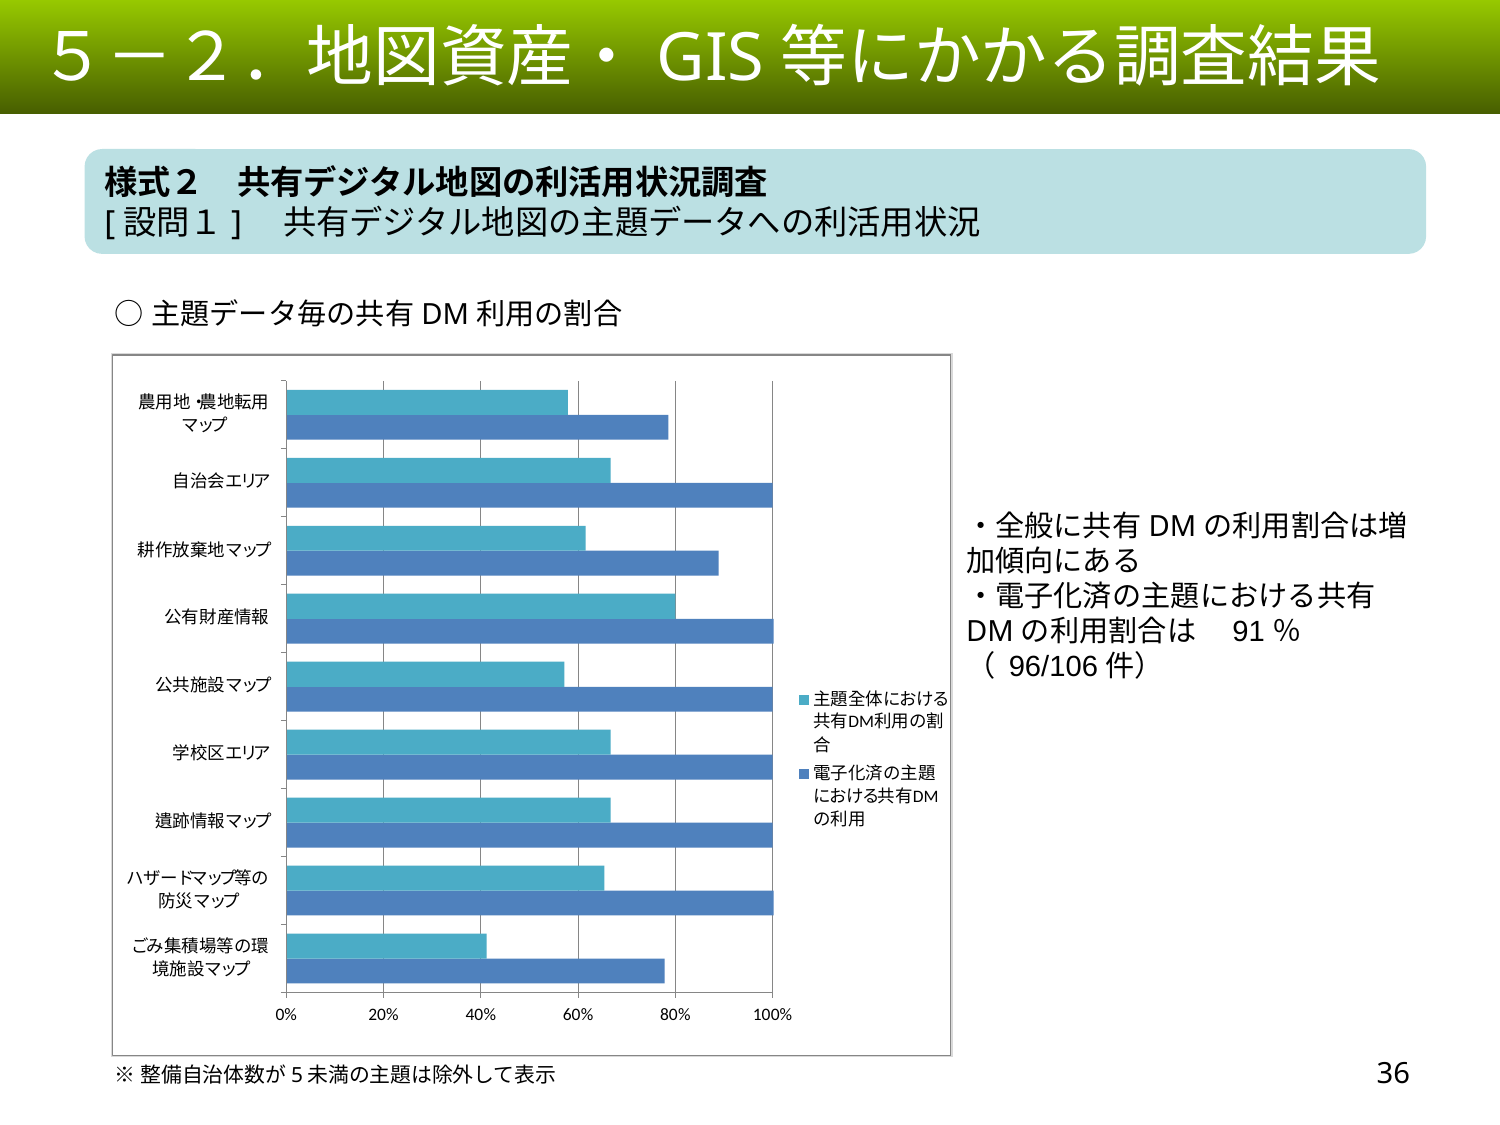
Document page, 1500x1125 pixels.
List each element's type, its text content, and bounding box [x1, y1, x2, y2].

text_box 35 [1074, 1046, 1425, 1103]
text_box ○主題データ毎の共有DM利用の割合 [100, 287, 939, 338]
text_box 様式２ 共有デジタル地図の利活用状況調査 [設問１] 共有デジタル地図の主題データへの利活用状況 [84, 148, 1427, 254]
text_box ※整備自治体数が5未満の主題は除外して表示 [100, 1054, 666, 1095]
text_box ５－２．地図資産・GIS等にかかる調査結果 [25, 12, 1471, 96]
text_box ・全般に共有DMの利用割合は増加傾向にある ・電子化済の主題における共有DMの利用割合は 91％（ 96/106件） [955, 499, 1429, 725]
picture [111, 354, 952, 1057]
